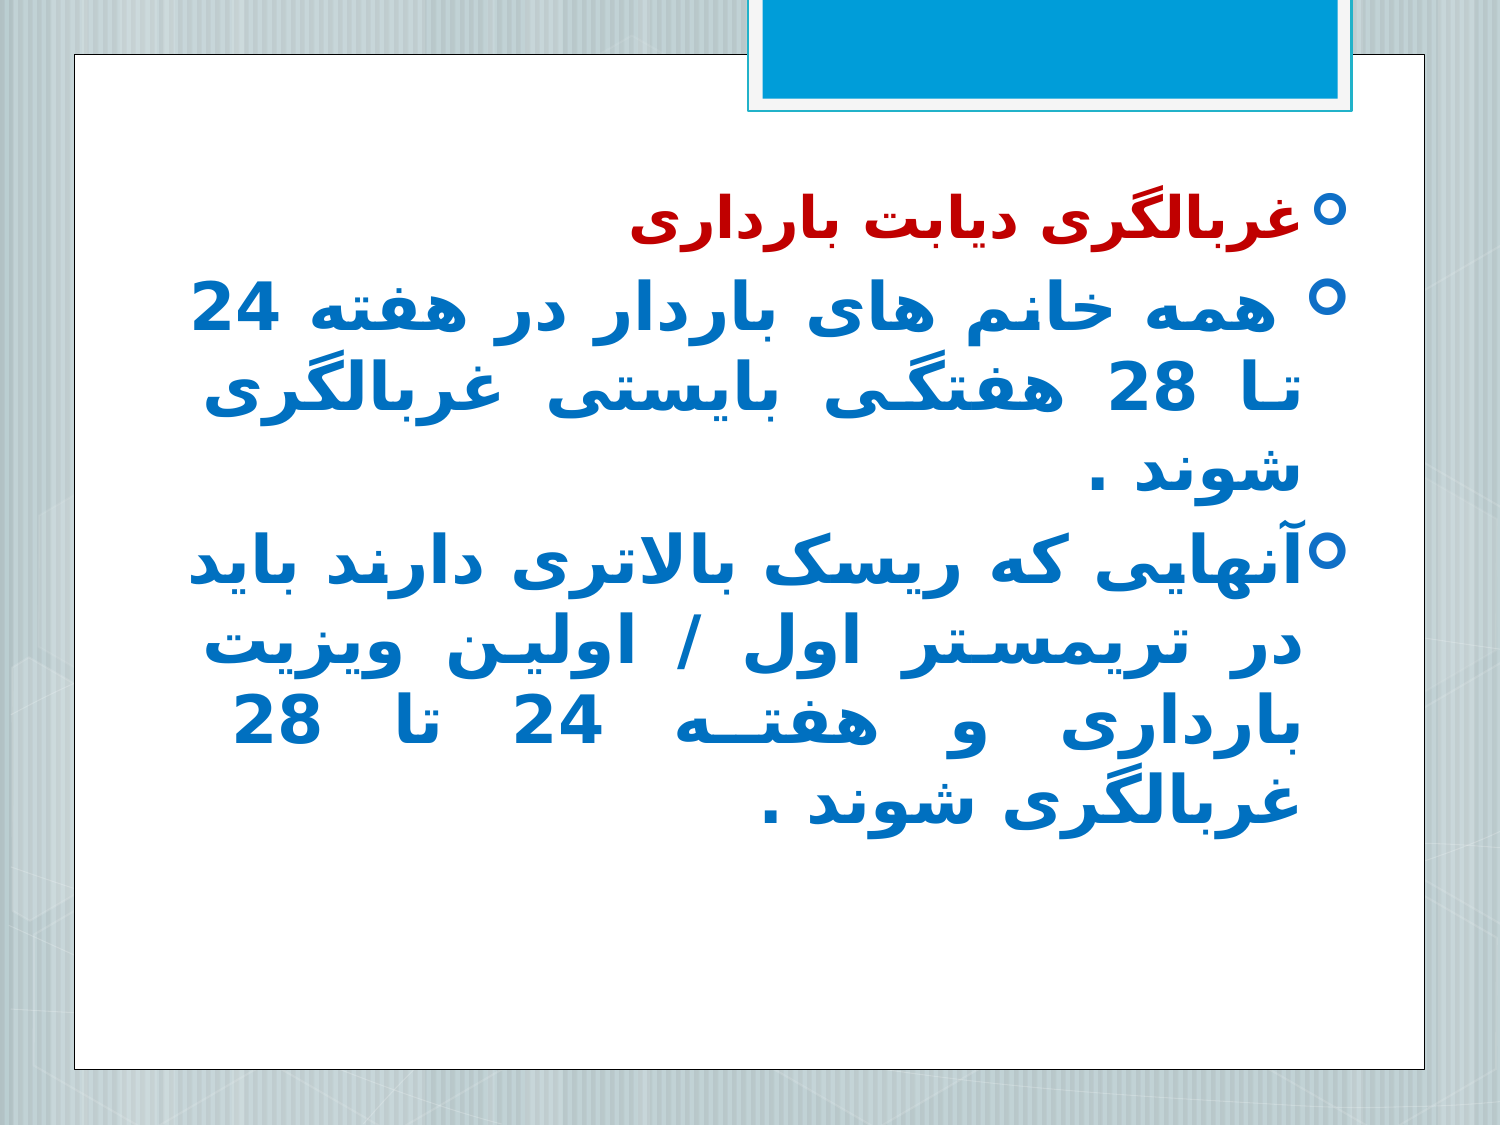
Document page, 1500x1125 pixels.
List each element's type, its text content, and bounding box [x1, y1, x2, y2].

list غربالگری دیابت بارداری همه خانم های باردار در هفته 24 تا 28 هفتگی بایستی غربالگری شوند . آنهایی که ریسک بالاتری دارند باید در تریمستر اول / اولین ویزیت بارداری و هفته 24 تا 28 غربالگری شوند . [171, 172, 1377, 957]
